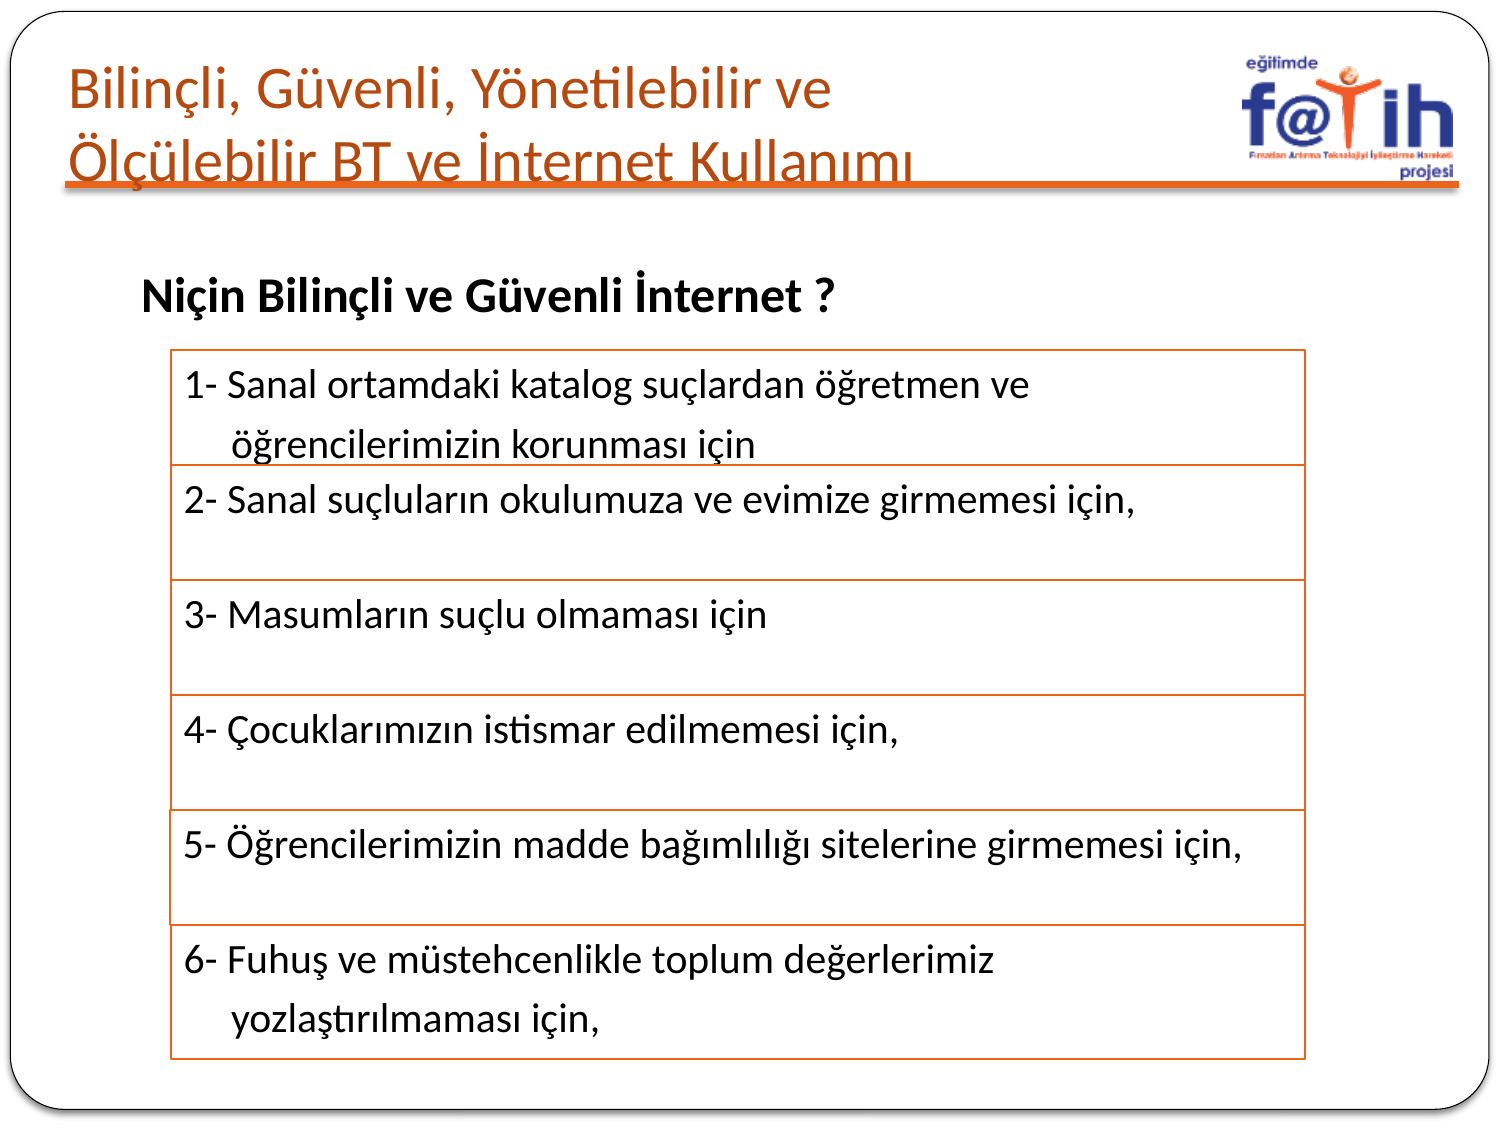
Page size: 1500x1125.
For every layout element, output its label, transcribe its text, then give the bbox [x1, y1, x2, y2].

title Bilinçli, Güvenli, Yönetilebilir ve Ölçülebilir BT ve İnternet Kullanımı [53, 42, 1105, 209]
text_box Niçin Bilinçli ve Güvenli İnternet ? [126, 255, 1010, 331]
text_box 3- Masumların suçlu olmaması için [170, 579, 1306, 694]
text_box 6- Fuhuş ve müstehcenlikle toplum değerlerimiz yozlaştırılmaması için, [170, 924, 1306, 1060]
text_box 5- Öğrencilerimizin madde bağımlılığı sitelerine girmemesi için, [169, 809, 1306, 926]
text_box 2- Sanal suçluların okulumuza ve evimize girmemesi için, [170, 464, 1306, 579]
text_box 1- Sanal ortamdaki katalog suçlardan öğretmen ve öğrencilerimizin korunması için [170, 349, 1306, 464]
picture [1242, 54, 1453, 182]
text_box 4- Çocuklarımızın istismar edilmemesi için, [170, 694, 1306, 809]
